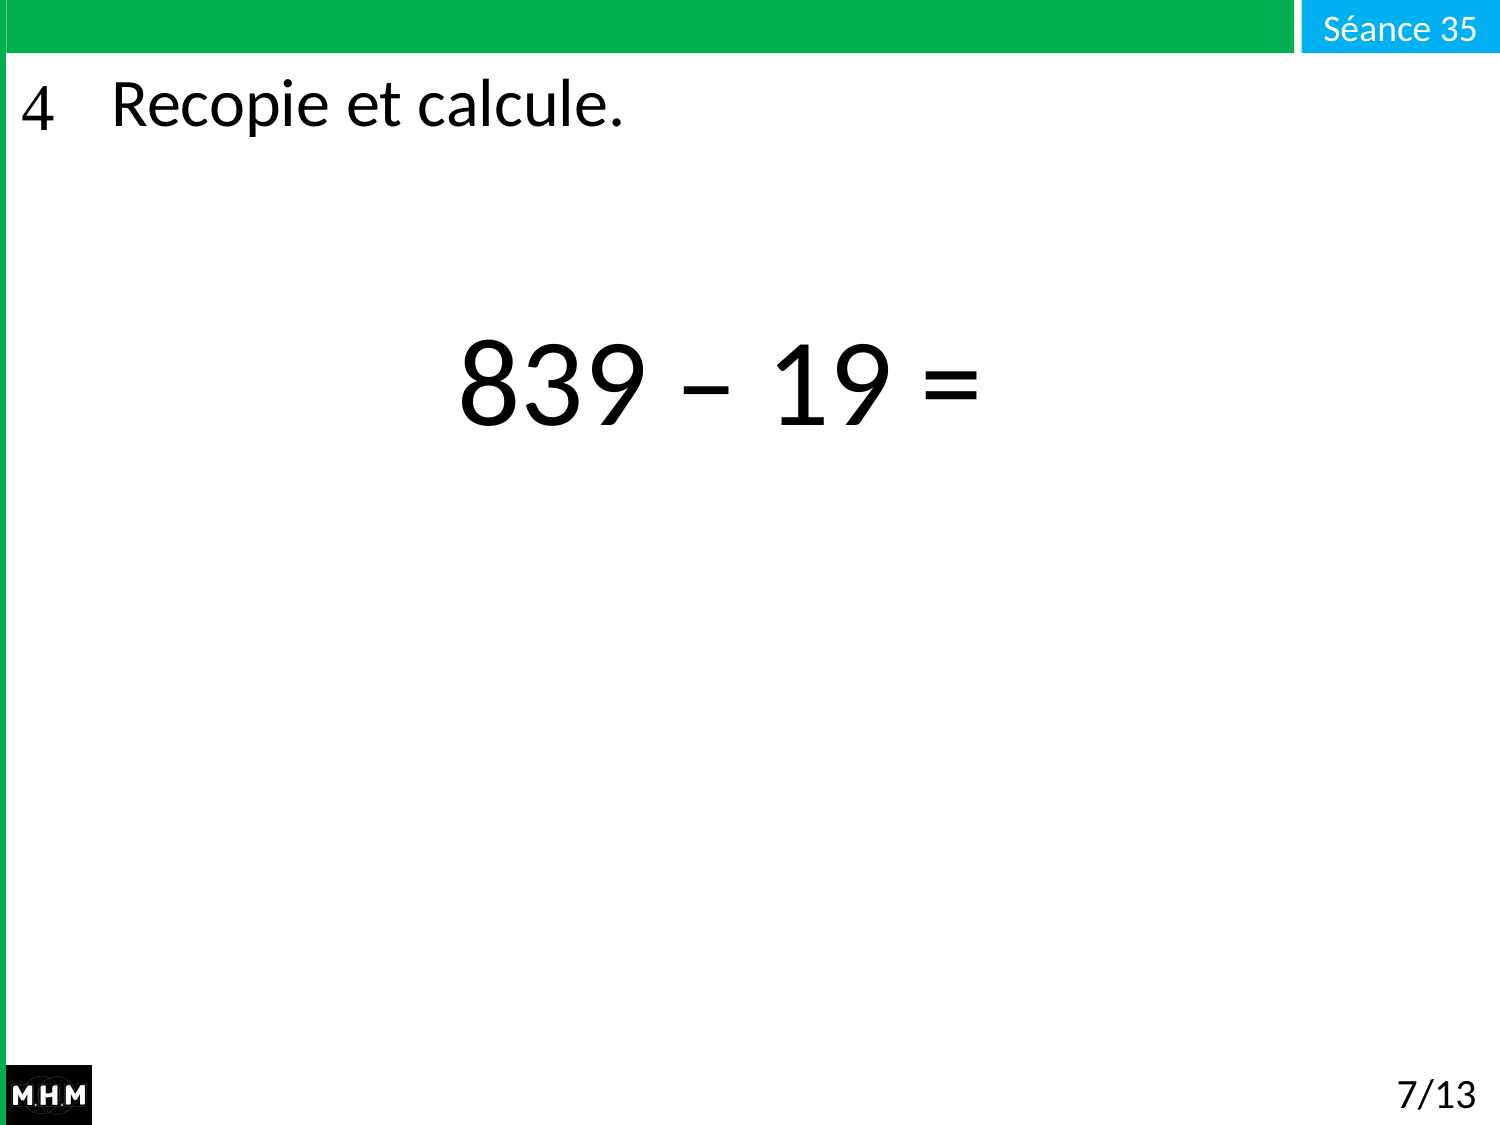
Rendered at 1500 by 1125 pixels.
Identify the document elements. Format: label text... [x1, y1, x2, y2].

title Recopie et calcule. [96, 60, 1391, 150]
picture [6, 1065, 92, 1125]
list 7/13 [1373, 1064, 1500, 1125]
text_box 839 – 19 = [442, 292, 1243, 458]
